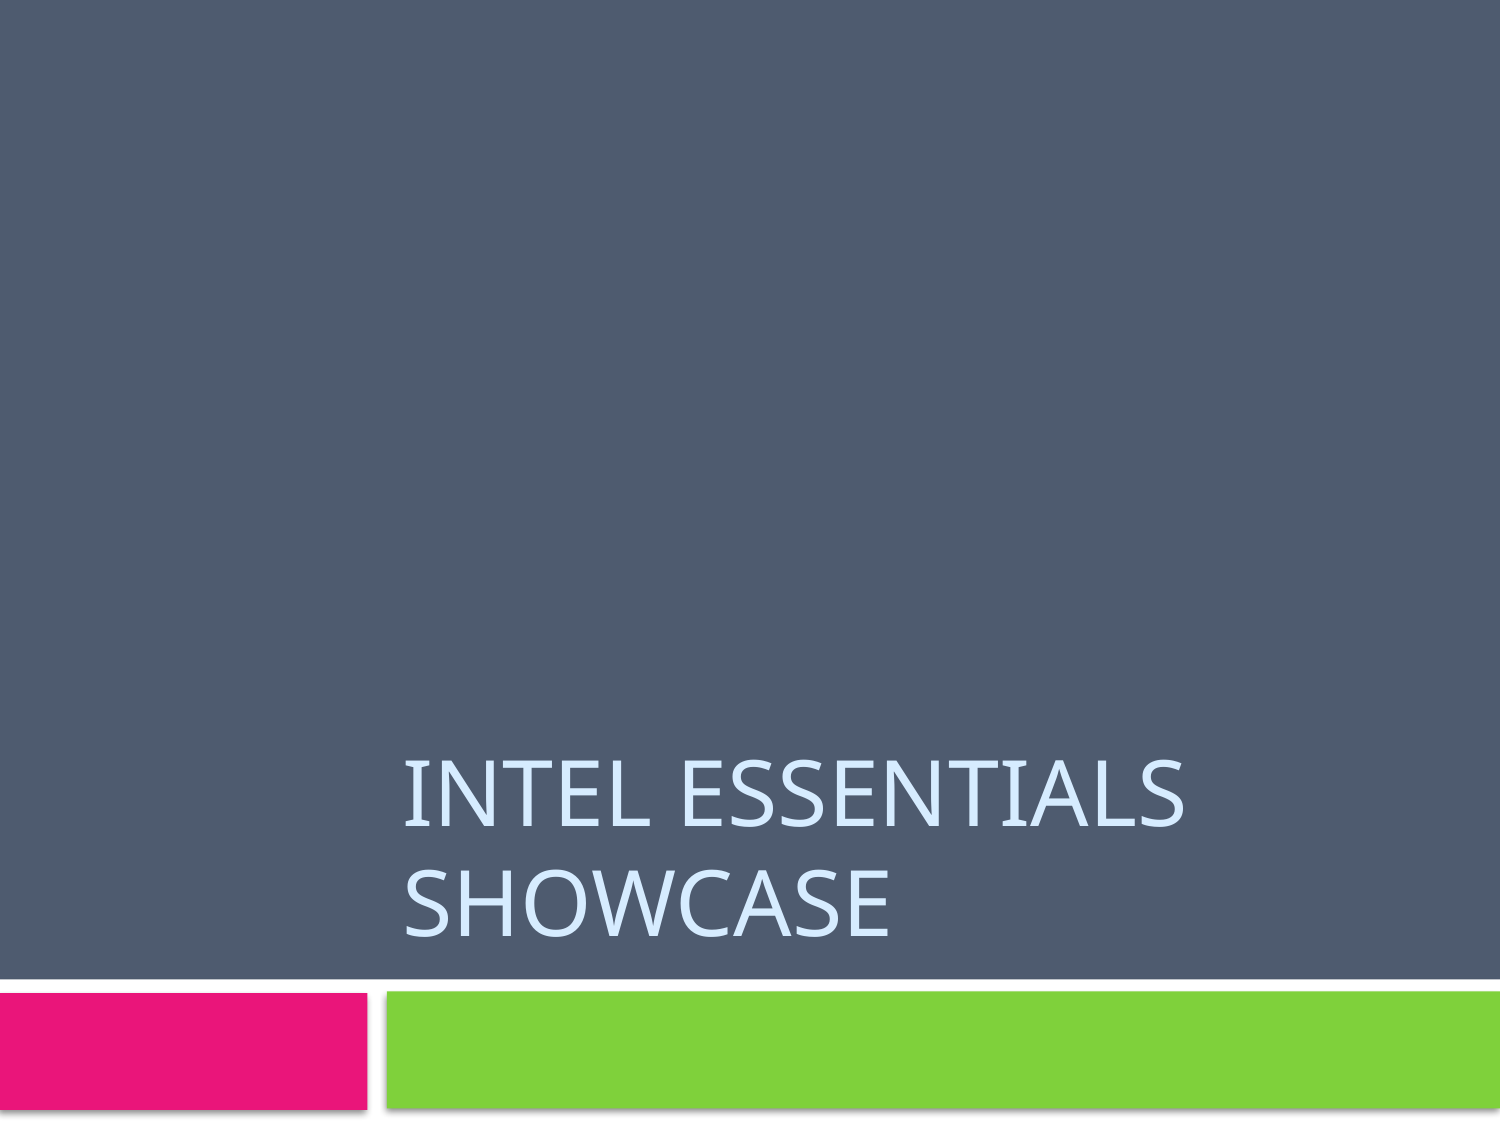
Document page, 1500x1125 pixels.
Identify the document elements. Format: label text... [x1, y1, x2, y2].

title Intel ESSENTIALS Showcase [387, 662, 1450, 963]
